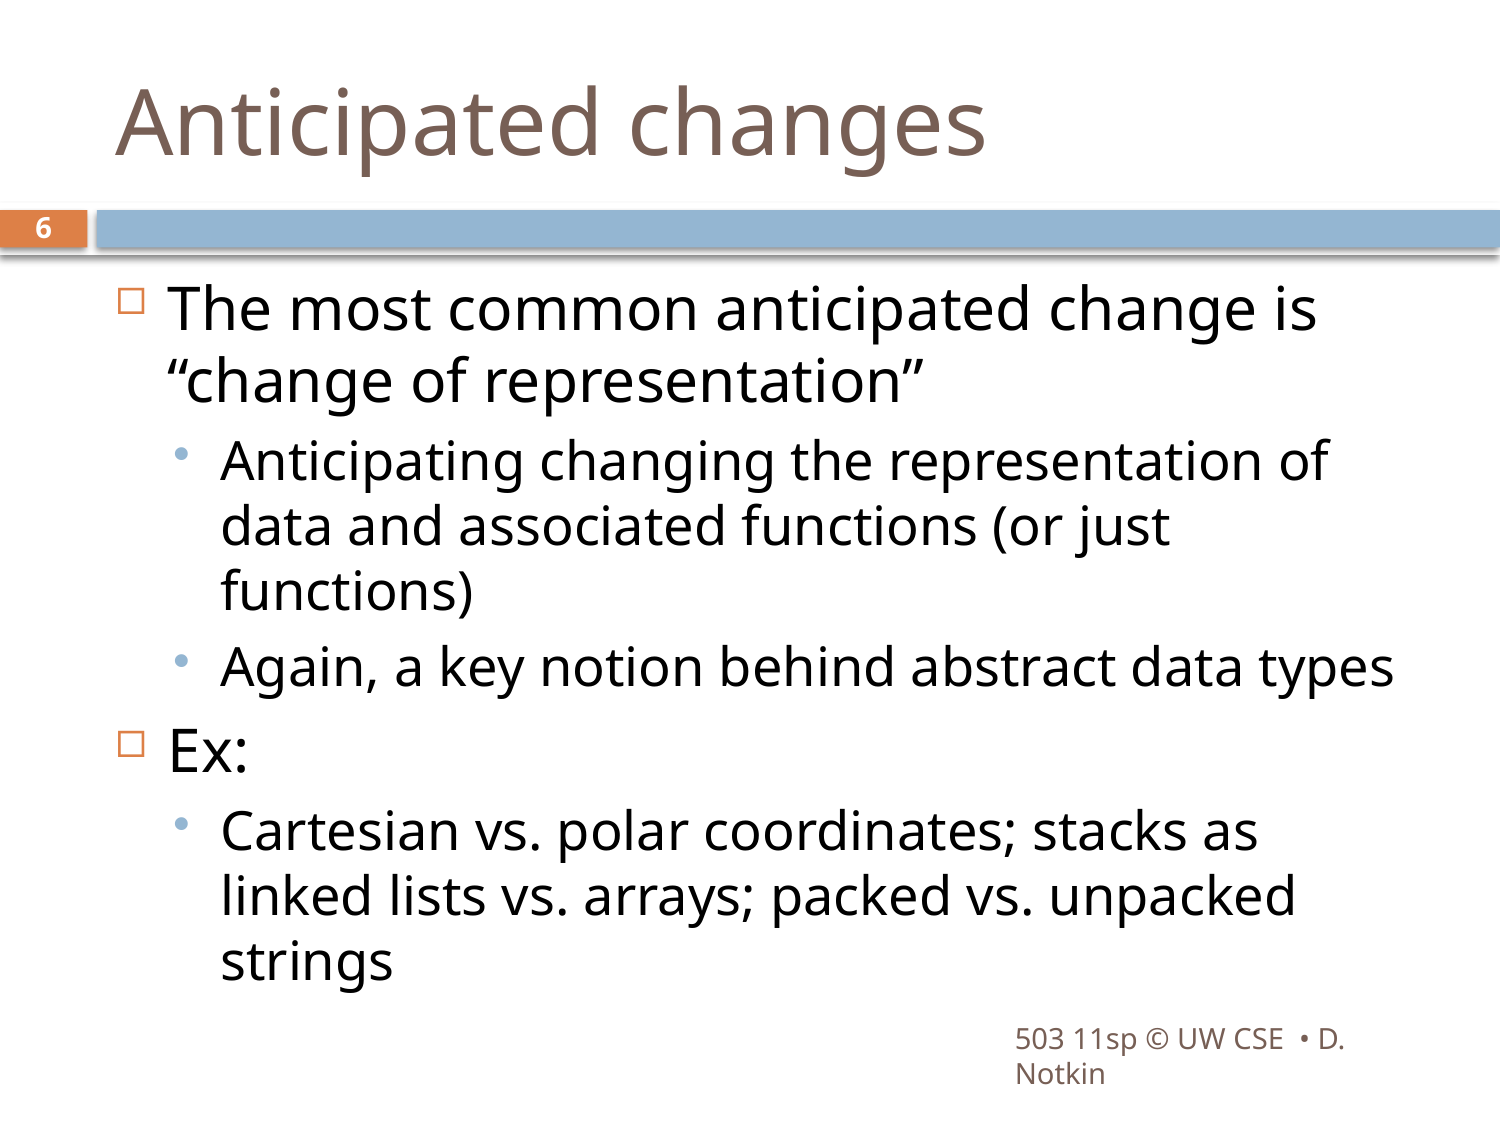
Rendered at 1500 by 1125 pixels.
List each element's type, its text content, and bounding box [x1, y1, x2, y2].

slide_number 503 11sp © UW CSE • D. Notkin [999, 1025, 1438, 1085]
list The most common anticipated change is “change of representation” Anticipating changing the representation of data and associated functions (or just functions) Again, a key notion behind abstract data types Ex: Cartesian vs. polar coordinates; stacks as linked lists vs. arrays; packed vs. unpacked strings [100, 262, 1438, 1005]
title Anticipated changes [100, 37, 1438, 200]
slide_number 6 [0, 208, 88, 249]
